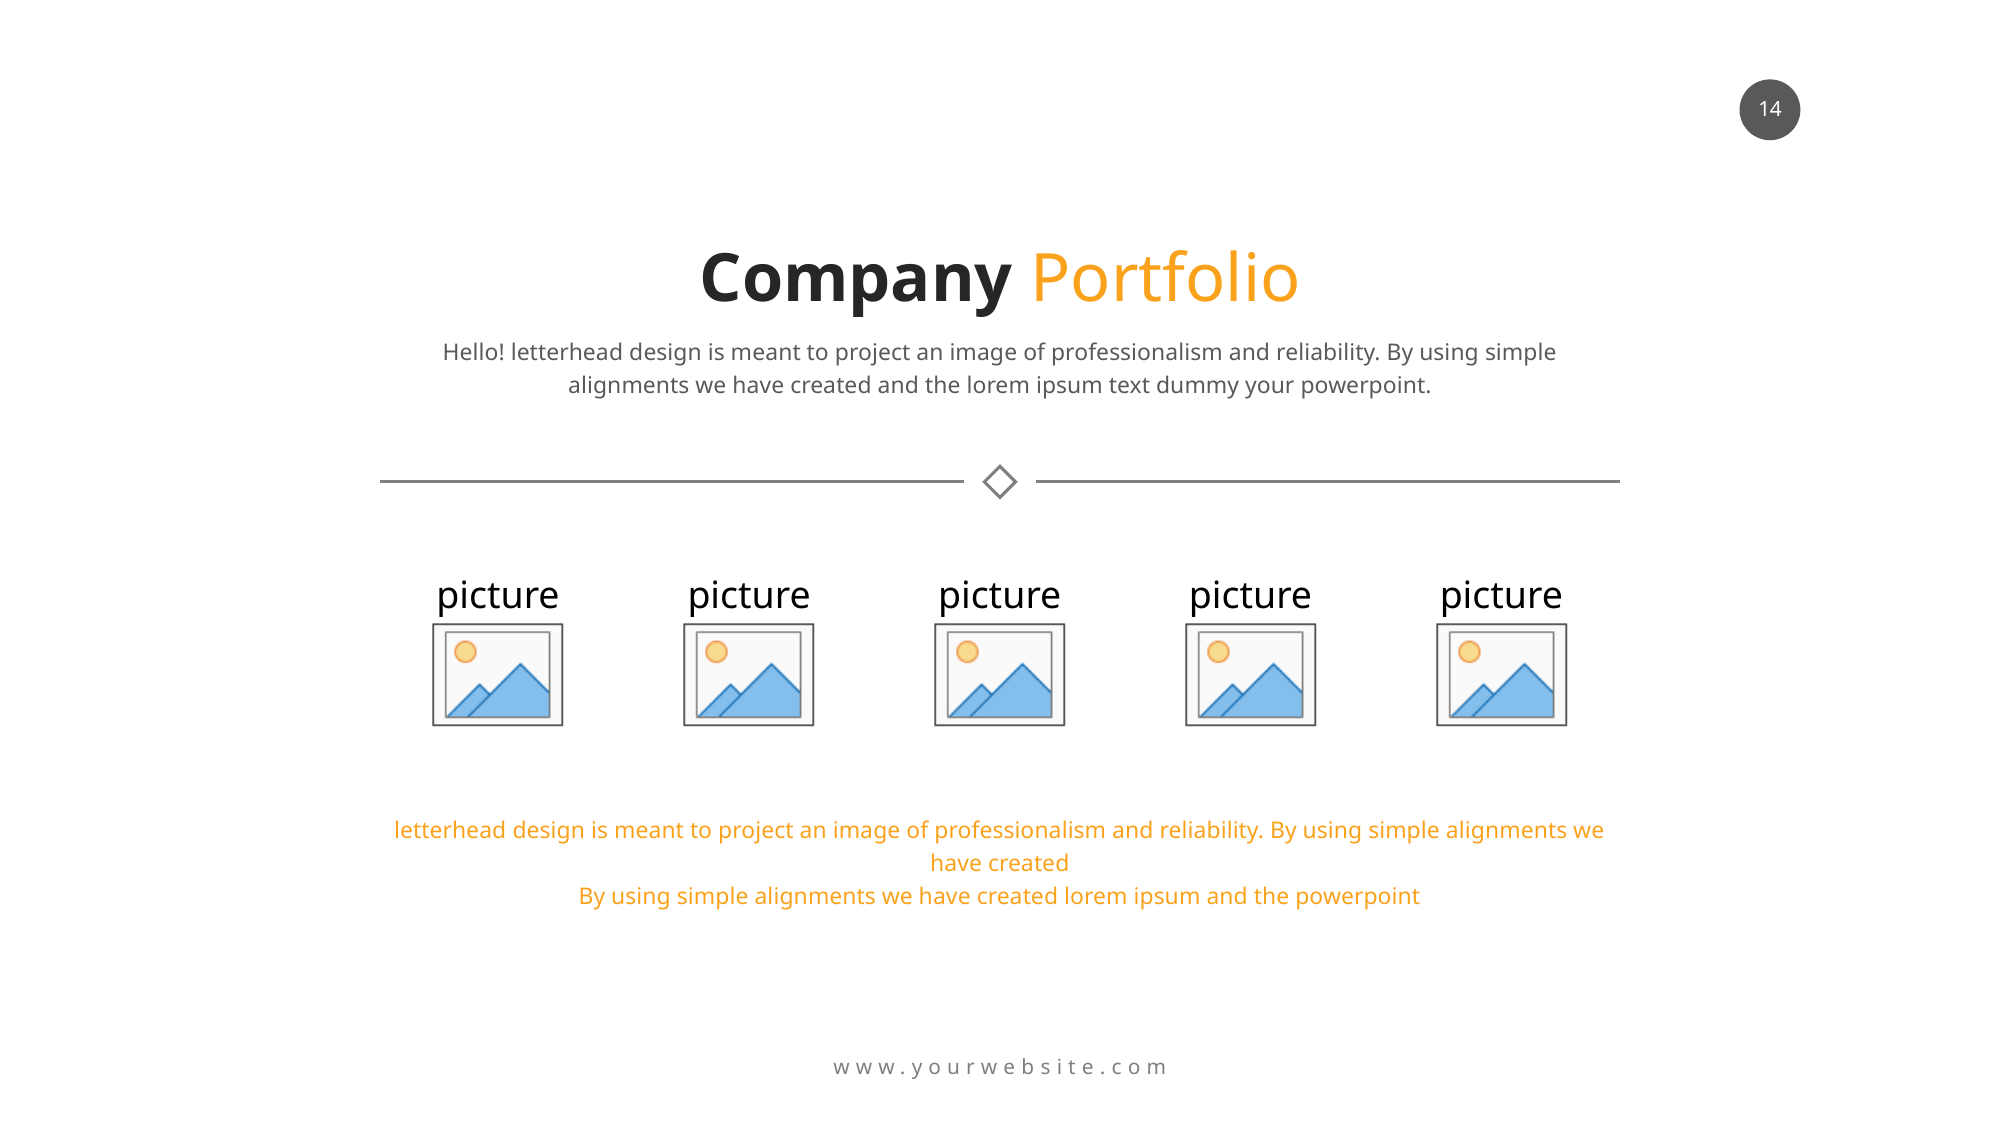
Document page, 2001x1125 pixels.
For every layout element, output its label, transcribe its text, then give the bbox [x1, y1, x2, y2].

picture [1383, 563, 1621, 786]
text_box letterhead design is meant to project an image of professionalism and reliability. By using simple alignments we have created By using simple alignments we have created lorem ipsum and the powerpoint [379, 822, 1621, 898]
picture [630, 563, 868, 786]
picture [379, 563, 617, 786]
slide_number 14 [1725, 73, 1815, 147]
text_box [396, 227, 1605, 401]
picture [881, 563, 1119, 786]
picture [1132, 563, 1370, 786]
footer www.yourwebsite.com [777, 1037, 1223, 1098]
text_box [379, 470, 1621, 493]
